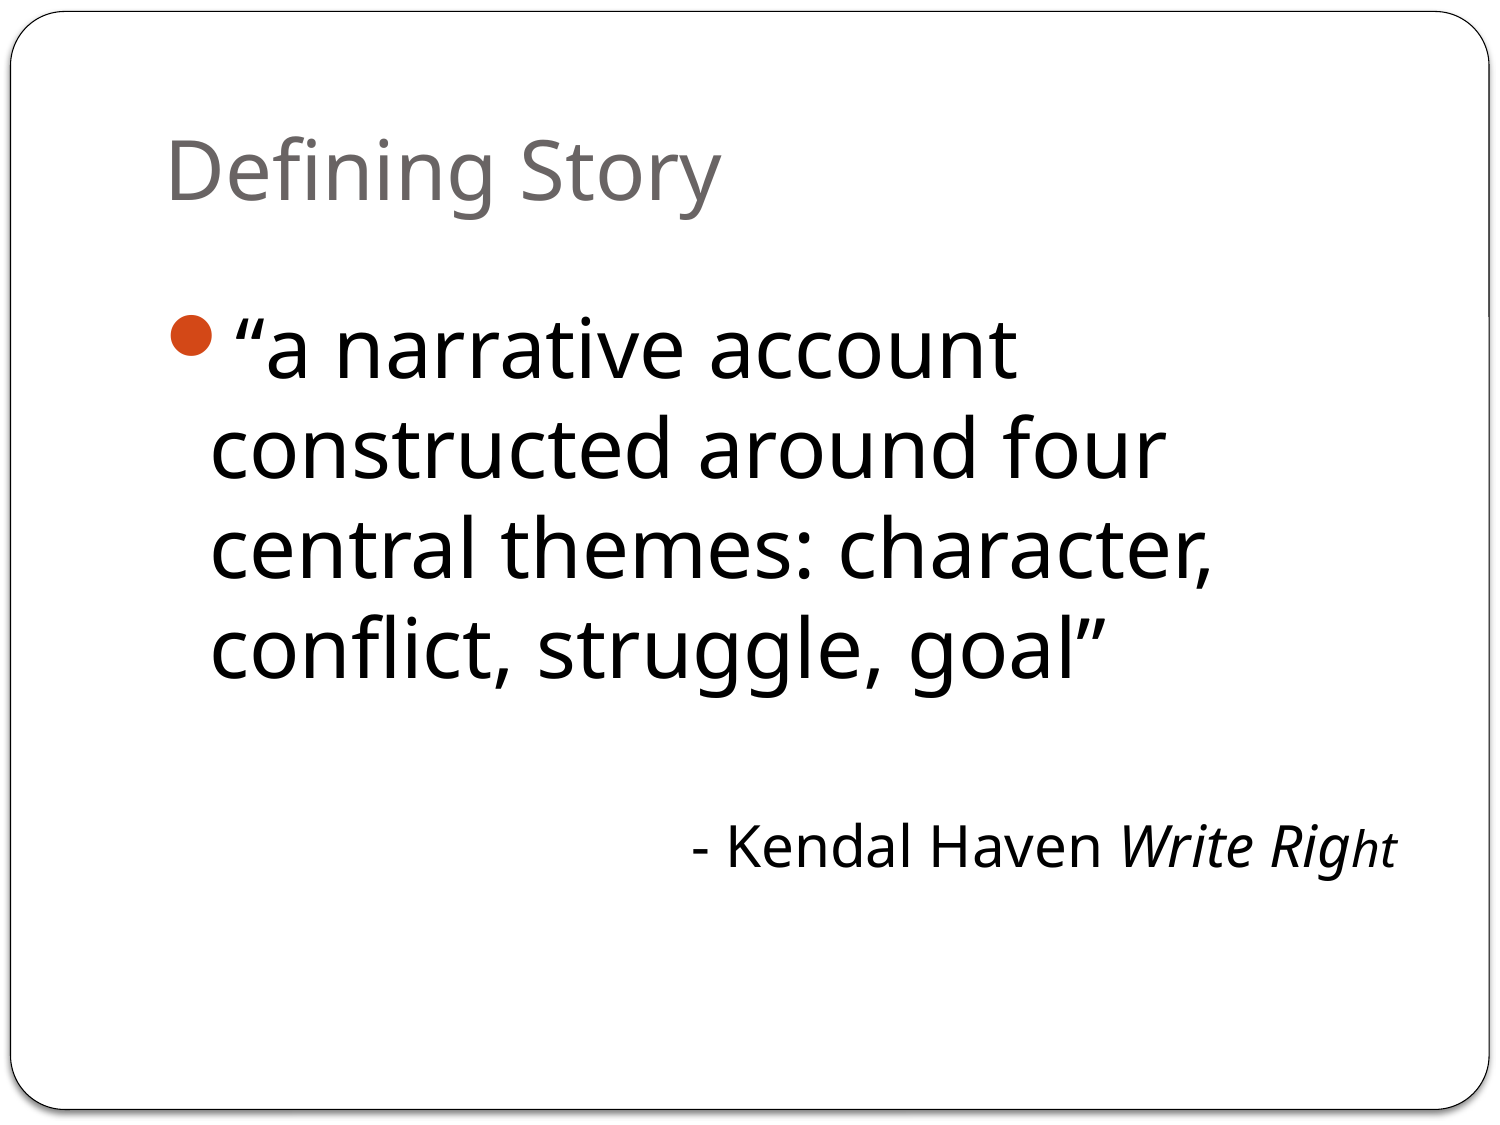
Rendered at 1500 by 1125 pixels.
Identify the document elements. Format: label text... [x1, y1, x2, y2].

title Defining Story [150, 45, 1425, 233]
list “a narrative account constructed around four central themes: character, conflict, struggle, goal” - Kendal Haven Write Right [150, 287, 1425, 988]
